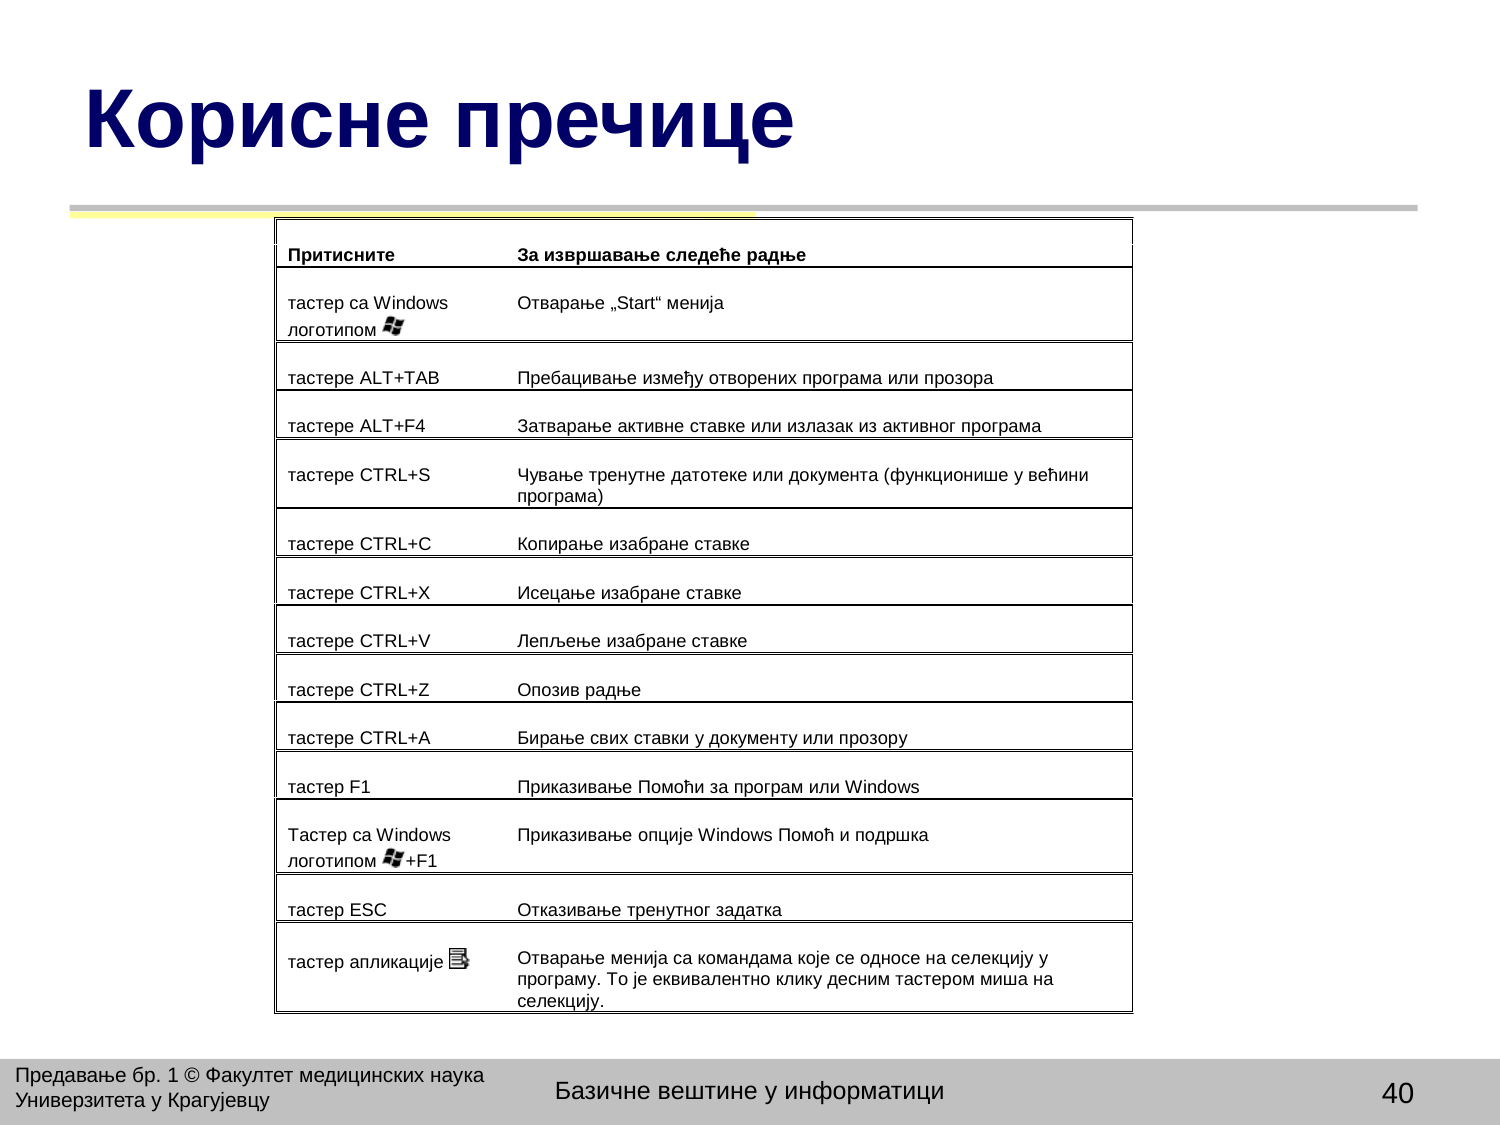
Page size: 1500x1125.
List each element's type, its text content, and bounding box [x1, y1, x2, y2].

slide_number Предавање бр. 1 © Факултет медицинских наука Универзитета у Крагујевцу [0, 1053, 599, 1108]
slide_number 40 [1079, 1066, 1430, 1125]
title Корисне пречице [69, 19, 1426, 208]
footer Базичне вештине у информатици [512, 1066, 988, 1125]
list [273, 216, 1134, 1047]
